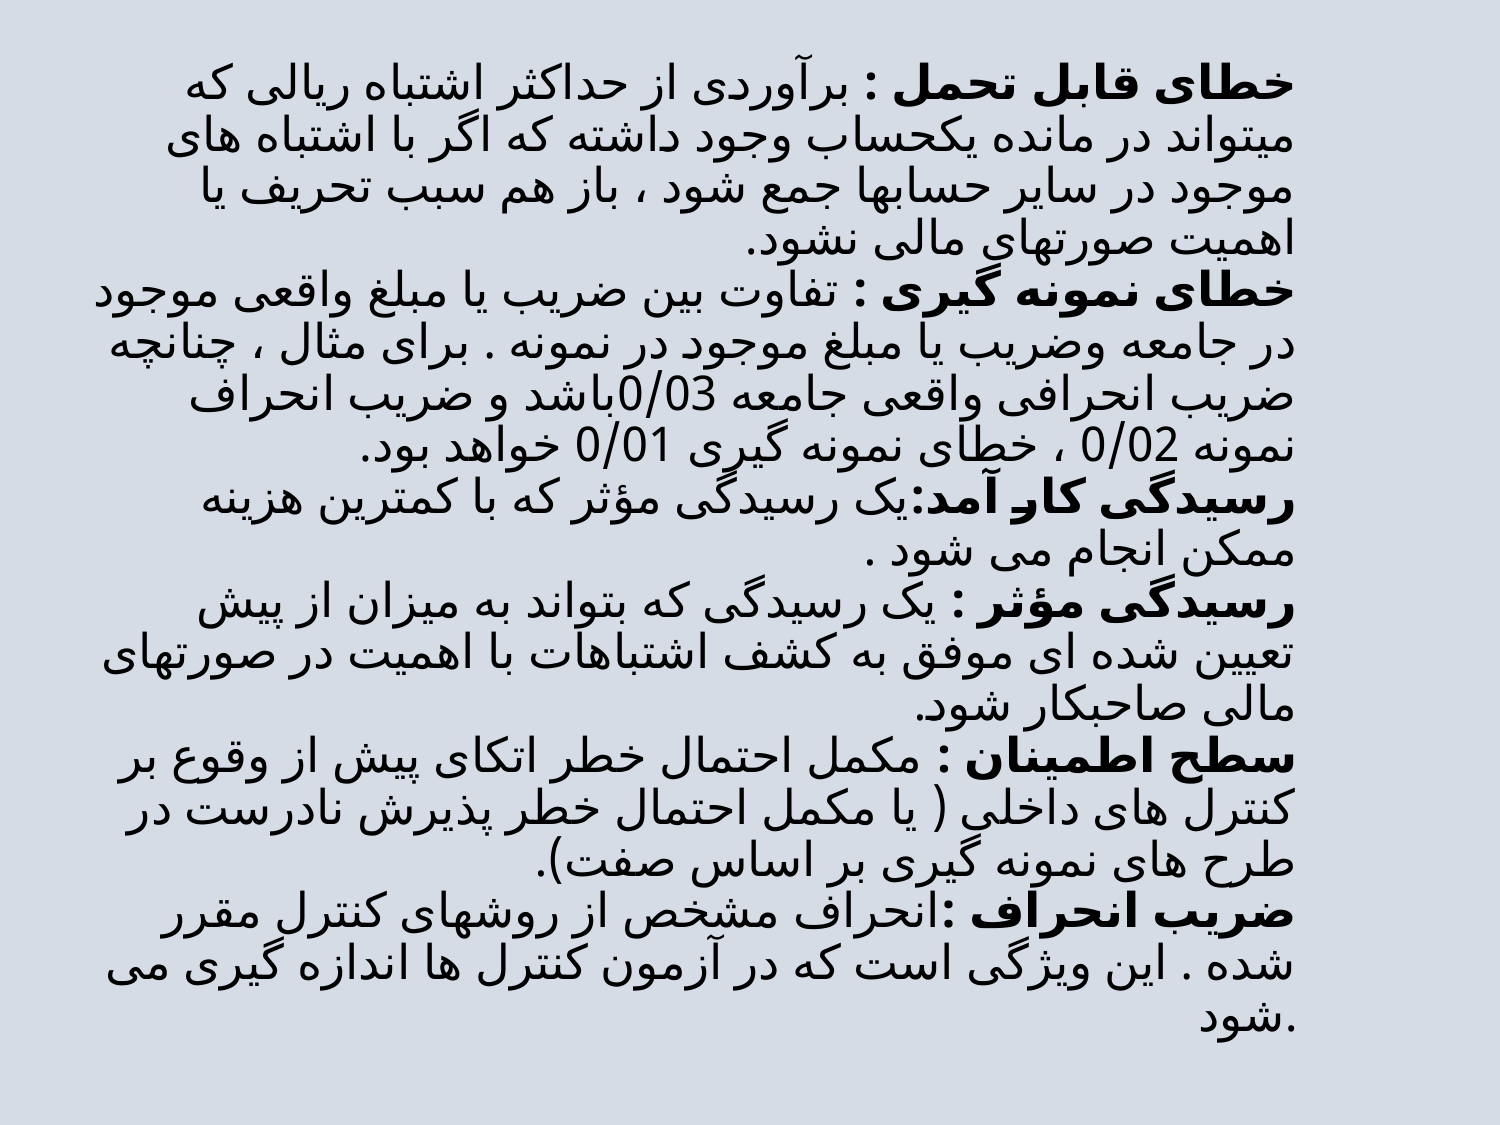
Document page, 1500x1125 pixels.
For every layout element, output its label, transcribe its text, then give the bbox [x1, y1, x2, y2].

title خطای قابل تحمل : برآوردی از حداکثر اشتباه ریالی که میتواند در مانده یکحساب وجود داشته که اگر با اشتباه های موجود در سایر حسابها جمع شود ، باز هم سبب تحریف یا اهمیت صورتهای مالی نشود. خطای نمونه گیری : تفاوت بین ضریب یا مبلغ واقعی موجود در جامعه وضریب یا مبلغ موجود در نمونه . برای مثال ، چنانچه ضریب انحرافی واقعی جامعه 0/03باشد و ضریب انحراف نمونه 0/02 ، خطای نمونه گیری 0/01 خواهد بود. رسیدگی کار آمد:یک رسیدگی مؤثر که با کمترین هزینه ممکن انجام می شود . رسیدگی مؤثر : یک رسیدگی که بتواند به میزان از پیش تعیین شده ای موفق به کشف اشتباهات با اهمیت در صورتهای مالی صاحبکار شود. سطح اطمینان : مکمل احتمال خطر اتکای پیش از وقوع بر کنترل های داخلی ( یا مکمل احتمال خطر پذیرش نادرست در طرح های نمونه گیری بر اساس صفت). ضریب انحراف :انحراف مشخص از روشهای کنترل مقرر شده . این ویژگی است که در آزمون کنترل ها اندازه گیری می شود. [75, 45, 1313, 1055]
